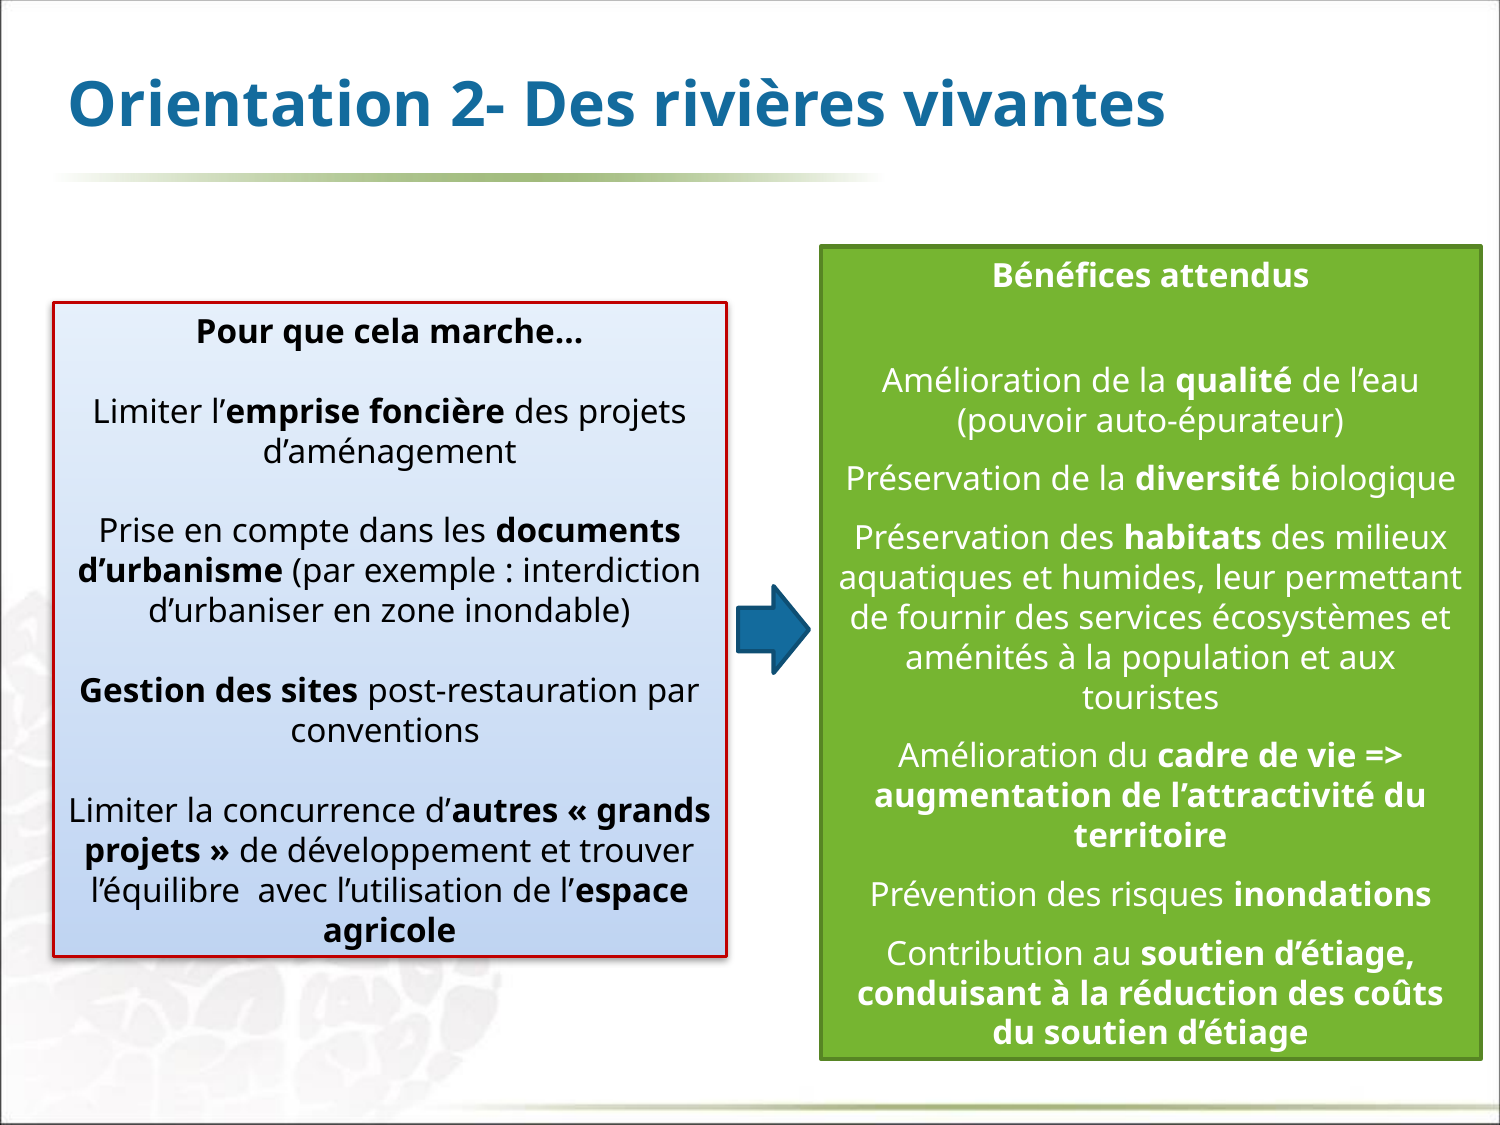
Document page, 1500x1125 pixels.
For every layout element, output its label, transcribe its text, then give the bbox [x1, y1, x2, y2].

text_box Bénéfices attendus Amélioration de la qualité de l’eau (pouvoir auto-épurateur) Préservation de la diversité biologique Préservation des habitats des milieux aquatiques et humides, leur permettant de fournir des services écosystèmes et aménités à la population et aux touristes Amélioration du cadre de vie => augmentation de l’attractivité du territoire Prévention des risques inondations Contribution au soutien d’étiage, conduisant à la réduction des coûts du soutien d’étiage [819, 244, 1483, 1061]
text_box Pour que cela marche… Limiter l’emprise foncière des projets d’aménagement Prise en compte dans les documents d’urbanisme (par exemple : interdiction d’urbaniser en zone inondable) Gestion des sites post-restauration par conventions Limiter la concurrence d’autres « grands projets » de développement et trouver l’équilibre avec l’utilisation de l’espace agricole [52, 302, 727, 957]
picture [0, 0, 1500, 1125]
text_box Orientation 2- Des rivières vivantes [53, 56, 1436, 147]
text_box [736, 584, 811, 675]
